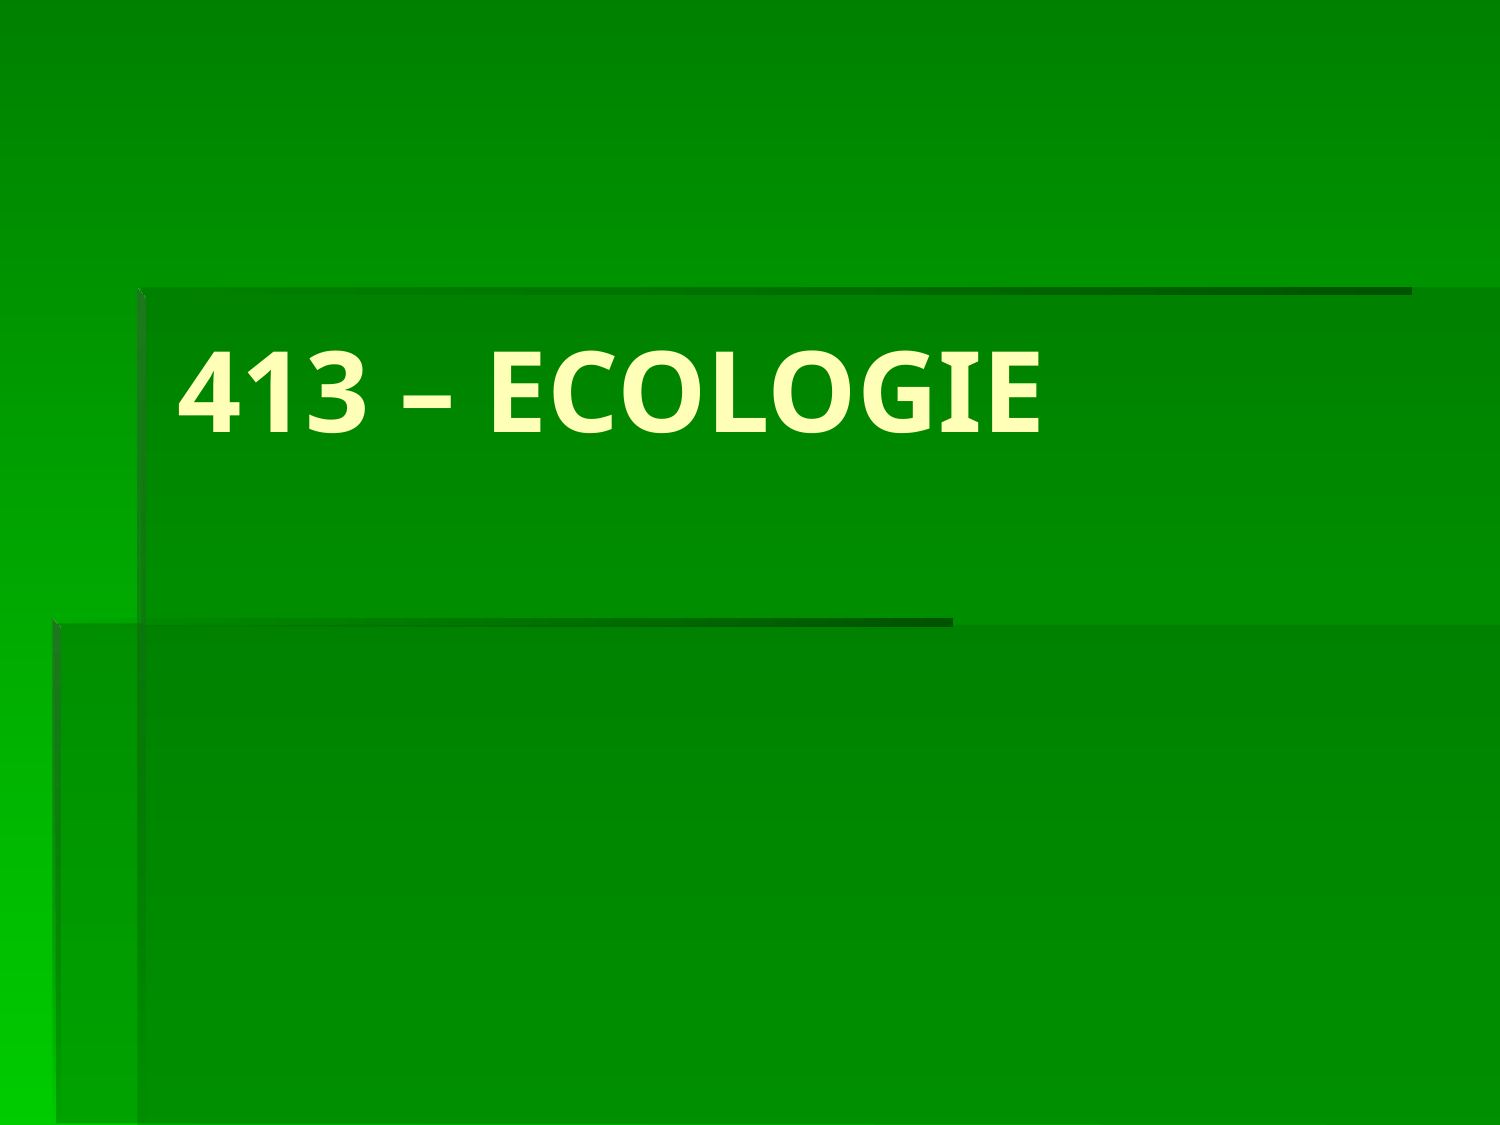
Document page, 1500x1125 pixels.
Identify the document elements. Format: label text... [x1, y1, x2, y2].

title 413 – ECOLOGIE [162, 312, 1438, 598]
